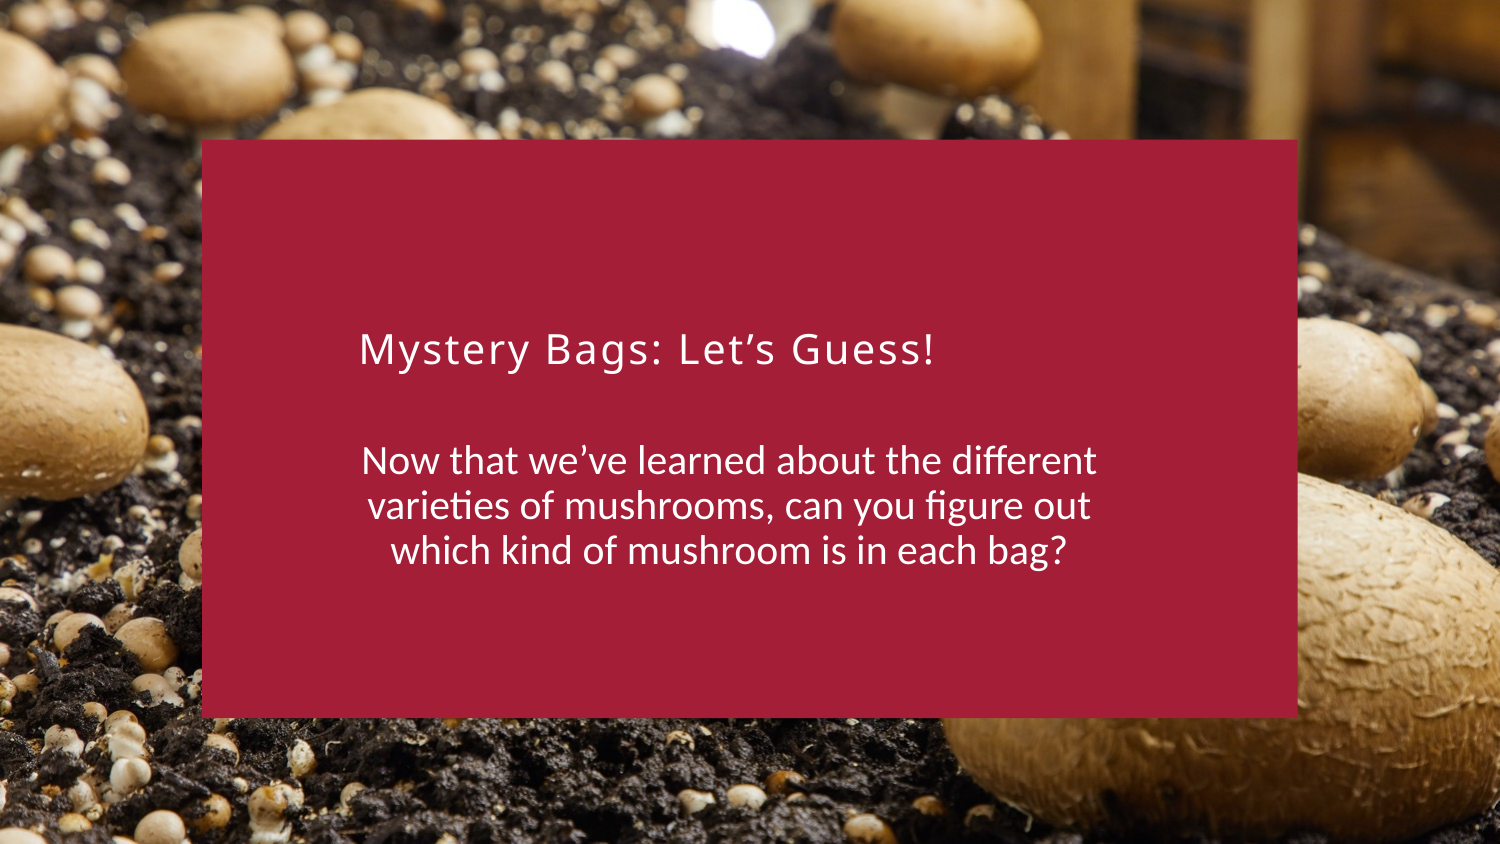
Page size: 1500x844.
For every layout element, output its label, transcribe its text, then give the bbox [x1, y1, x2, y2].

picture [0, 0, 1500, 844]
title Mystery Bags: Let’s Guess! [343, 58, 1181, 588]
text_box [200, 138, 1300, 720]
text_box Now that we’ve learned about the different varieties of mushrooms, can you figure out which kind of mushroom is in each bag? [311, 431, 1148, 621]
